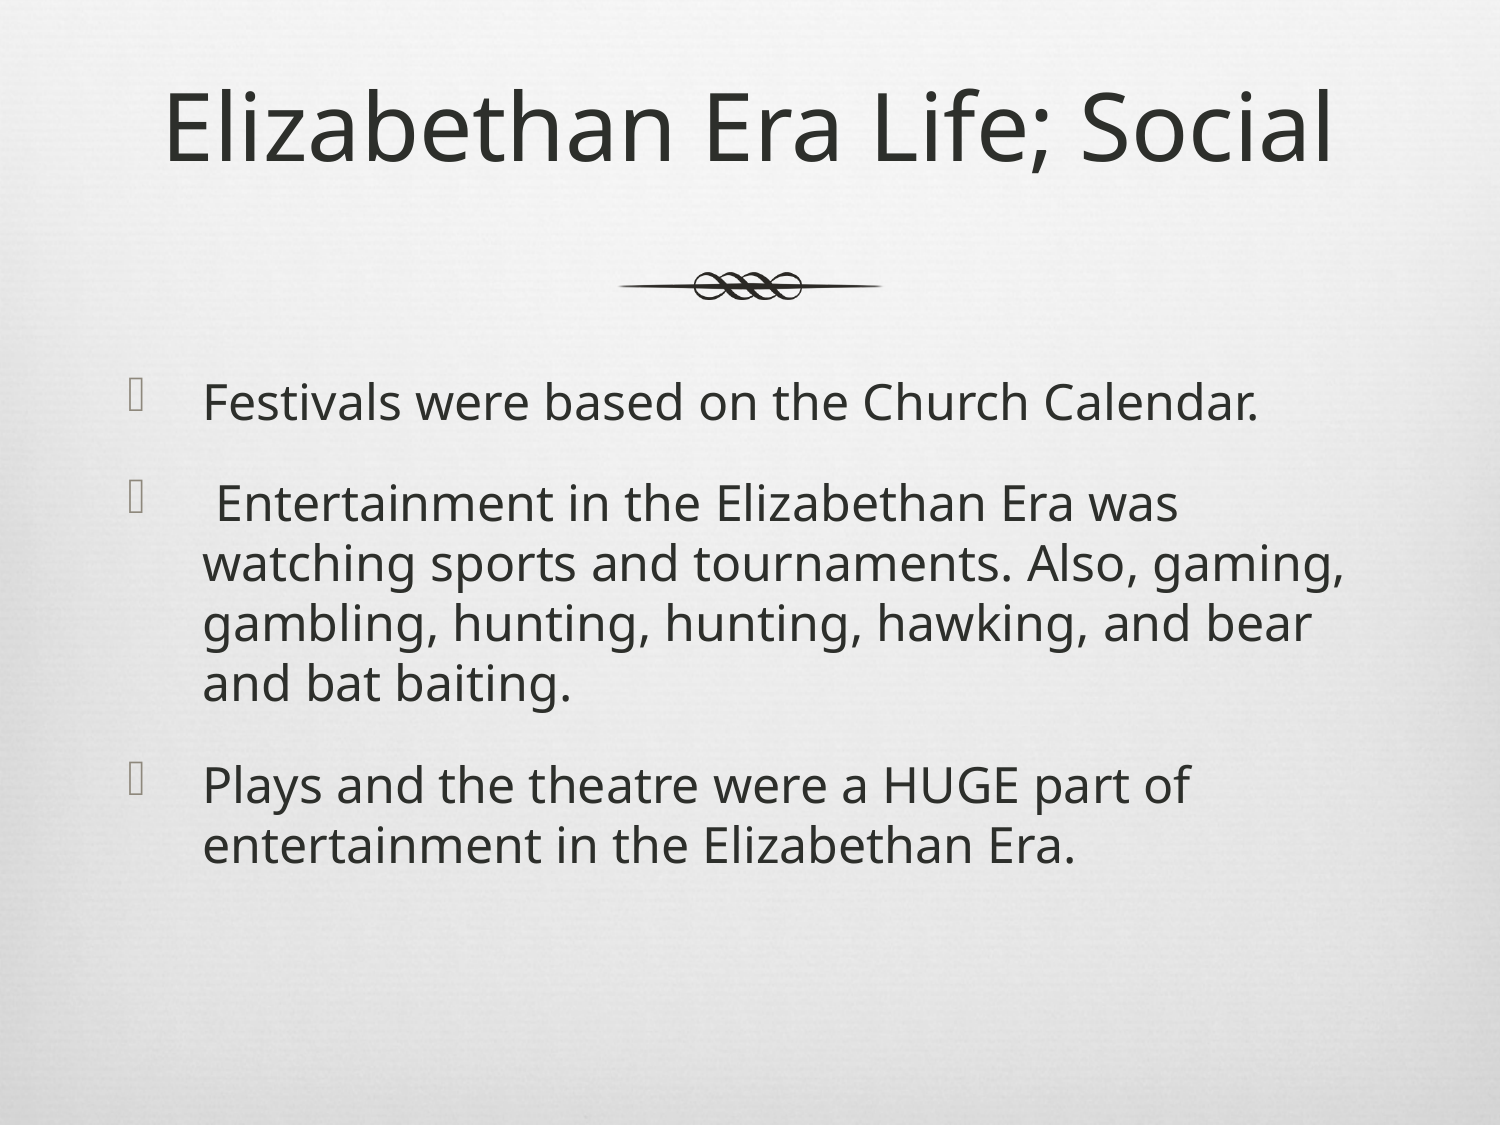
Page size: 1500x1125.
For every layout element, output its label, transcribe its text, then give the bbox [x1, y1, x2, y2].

picture [615, 272, 885, 300]
title Elizabethan Era Life; Social [112, 11, 1388, 236]
list Festivals were based on the Church Calendar. Entertainment in the Elizabethan Era was watching sports and tournaments. Also, gaming, gambling, hunting, hunting, hawking, and bear and bat baiting. Plays and the theatre were a HUGE part of entertainment in the Elizabethan Era. [112, 362, 1388, 963]
